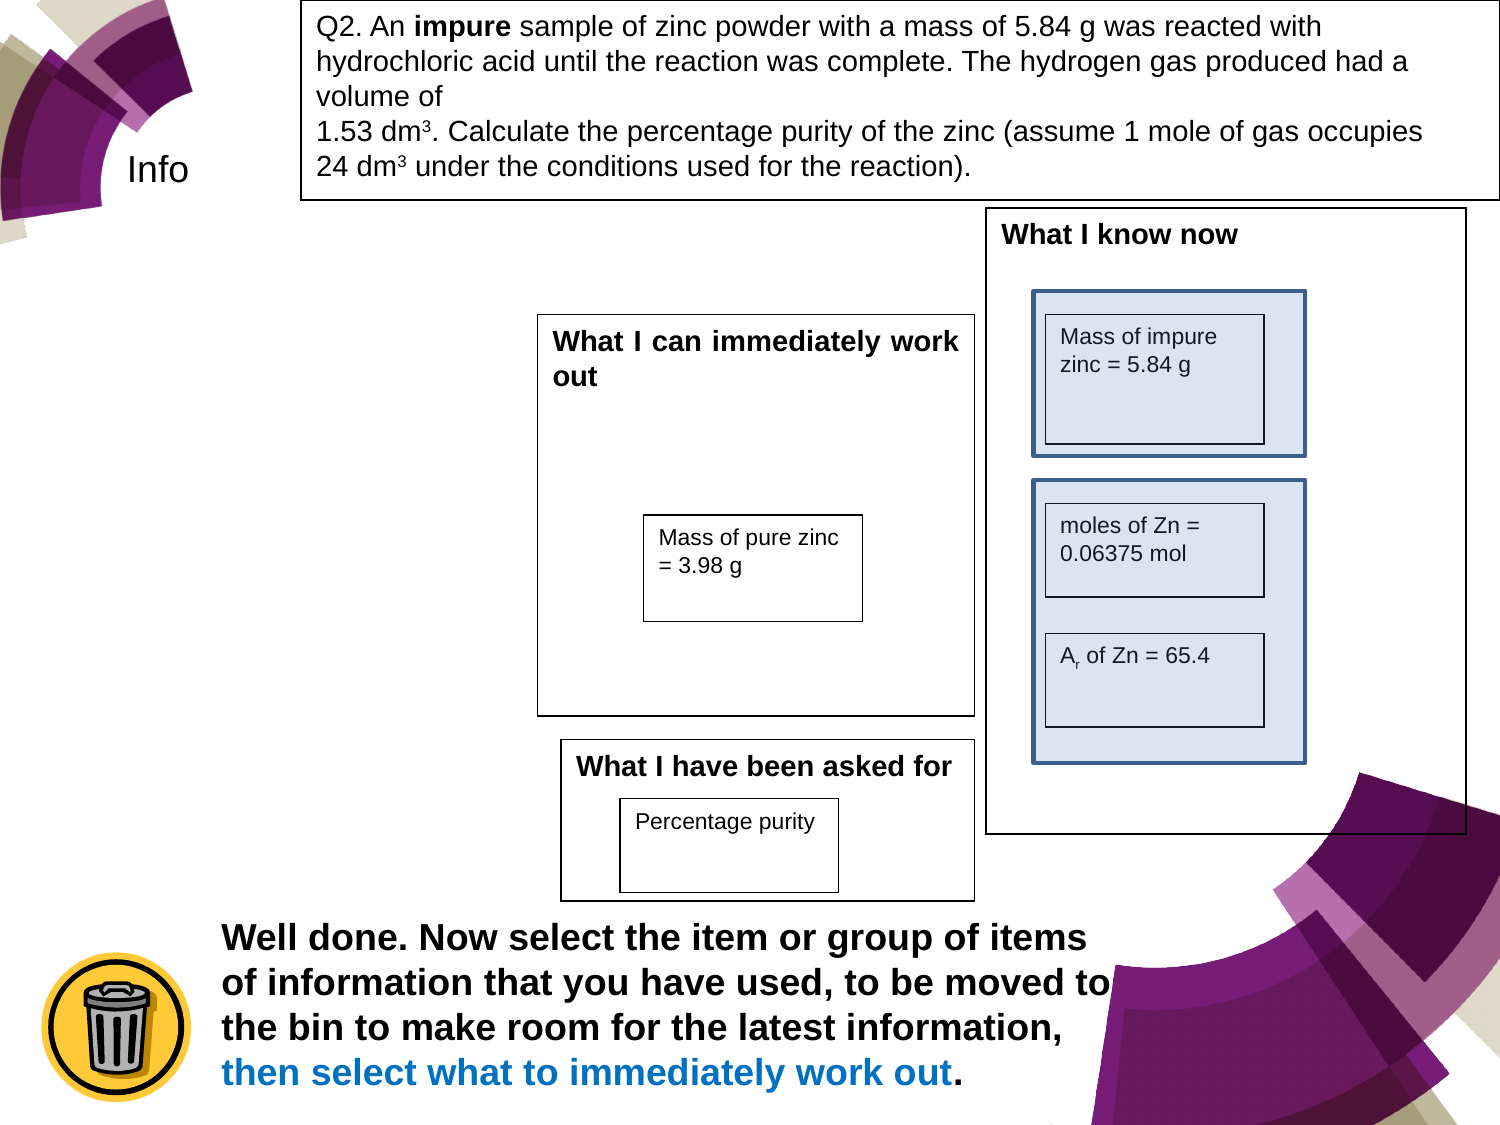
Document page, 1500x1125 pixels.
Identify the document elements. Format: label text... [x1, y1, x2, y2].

picture [41, 952, 192, 1103]
picture [1009, 716, 1500, 1125]
text_box [1031, 478, 1307, 765]
text_box Q2. An impure sample of zinc powder with a mass of 5.84 g was reacted with hydrochloric acid until the reaction was complete. The hydrogen gas produced had a volume of 1.53 dm3. Calculate the percentage purity of the zinc (assume 1 mole of gas occupies 24 dm3 under the conditions used for the reaction). [301, 0, 1500, 200]
text_box Percentage purity [620, 798, 839, 893]
text_box Info [112, 137, 242, 197]
text_box Well done. Now select the item or group of items of information that you have used, to be moved to the bin to make room for the latest information, then select what to immediately work out. [206, 905, 1140, 1100]
picture [0, 0, 219, 256]
text_box What I can immediately work out [537, 314, 975, 717]
text_box Mass of pure zinc = 3.98 g [643, 515, 863, 622]
text_box What I know now ? ? [986, 208, 1467, 835]
text_box [1031, 289, 1307, 458]
text_box What I have been asked for ? [561, 739, 975, 901]
